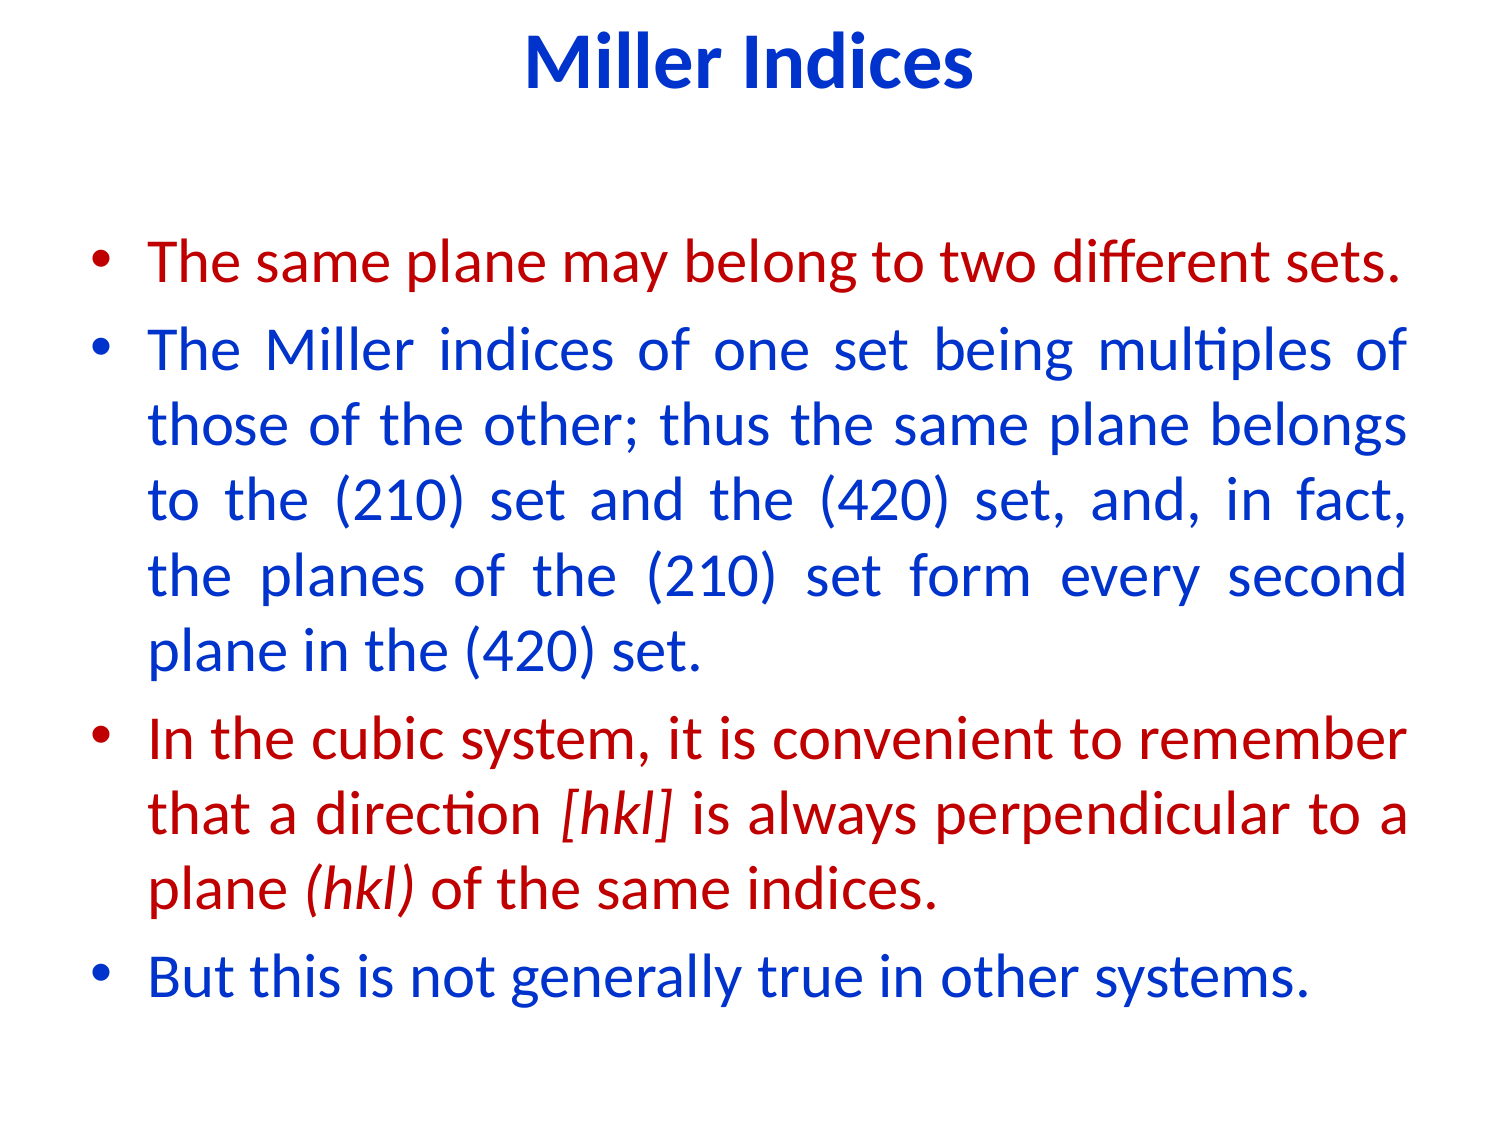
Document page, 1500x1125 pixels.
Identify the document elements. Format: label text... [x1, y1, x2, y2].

title Miller Indices [75, 0, 1425, 113]
list The same plane may belong to two different sets. The Miller indices of one set being multiples of those of the other; thus the same plane belongs to the (210) set and the (420) set, and, in fact, the planes of the (210) set form every second plane in the (420) set. In the cubic system, it is convenient to remember that a direction [hkl] is always perpendicular to a plane (hkl) of the same indices. But this is not generally true in other systems. [75, 212, 1425, 1125]
